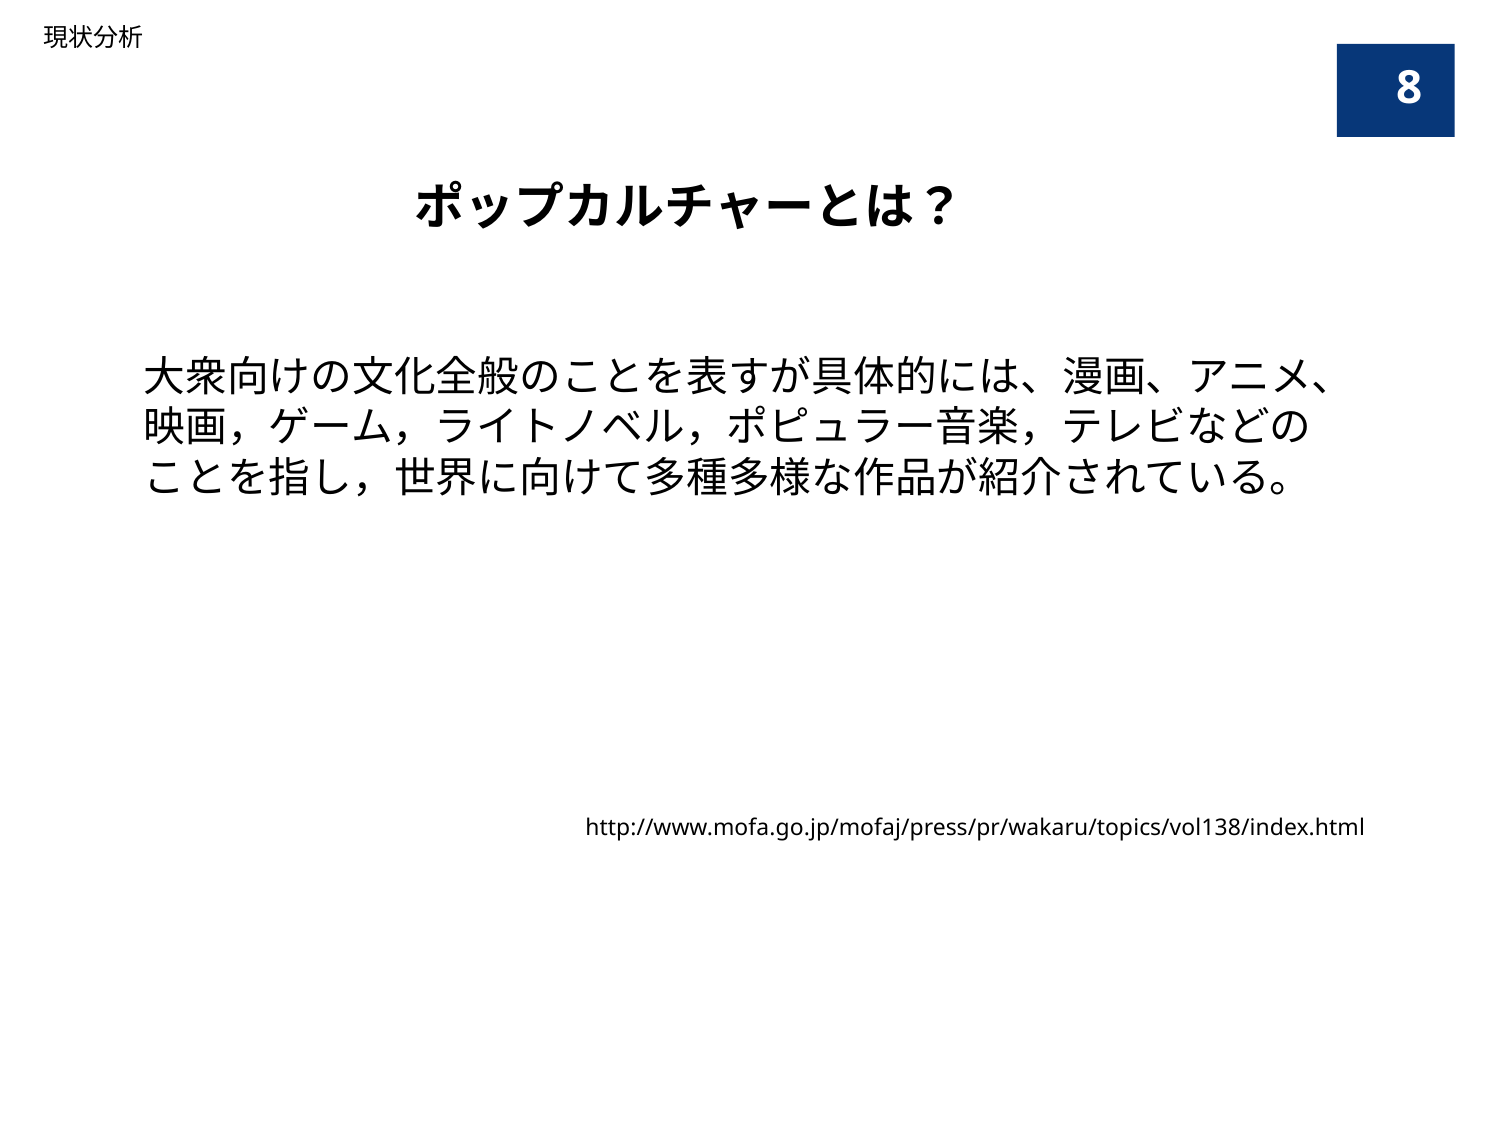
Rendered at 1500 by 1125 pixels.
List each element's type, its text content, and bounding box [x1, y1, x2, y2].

text_box http://www.mofa.go.jp/mofaj/press/pr/wakaru/topics/vol138/index.html [570, 805, 1500, 848]
text_box 現状分析 [28, 13, 311, 59]
slide_number 8 [1354, 59, 1438, 120]
text_box 大衆向けの文化全般のことを表すが具体的には、漫画、アニメ、映画，ゲーム，ライトノベル，ポピュラー音楽，テレビなどのことを指し，世界に向けて多種多様な作品が紹介されている。 [128, 342, 1361, 568]
text_box ポップカルチャーとは？ [399, 167, 1143, 243]
